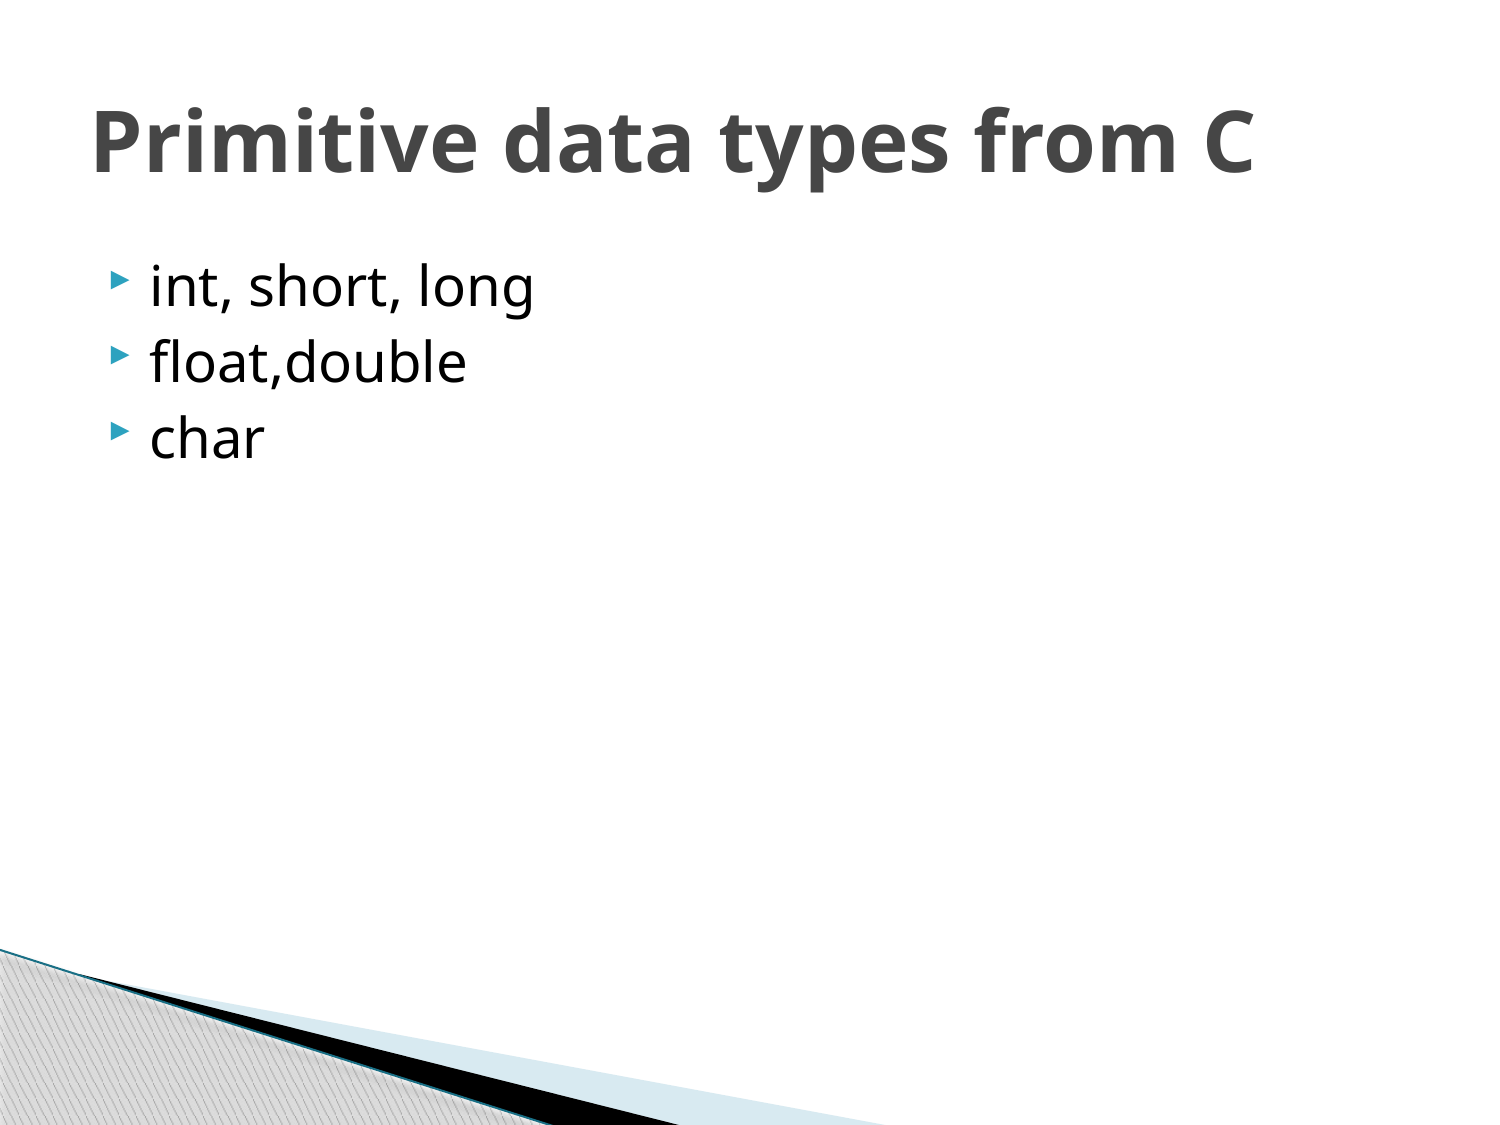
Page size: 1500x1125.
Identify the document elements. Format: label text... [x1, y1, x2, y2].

title Primitive data types from C [75, 45, 1425, 233]
list int, short, long float,double char [75, 243, 1425, 986]
